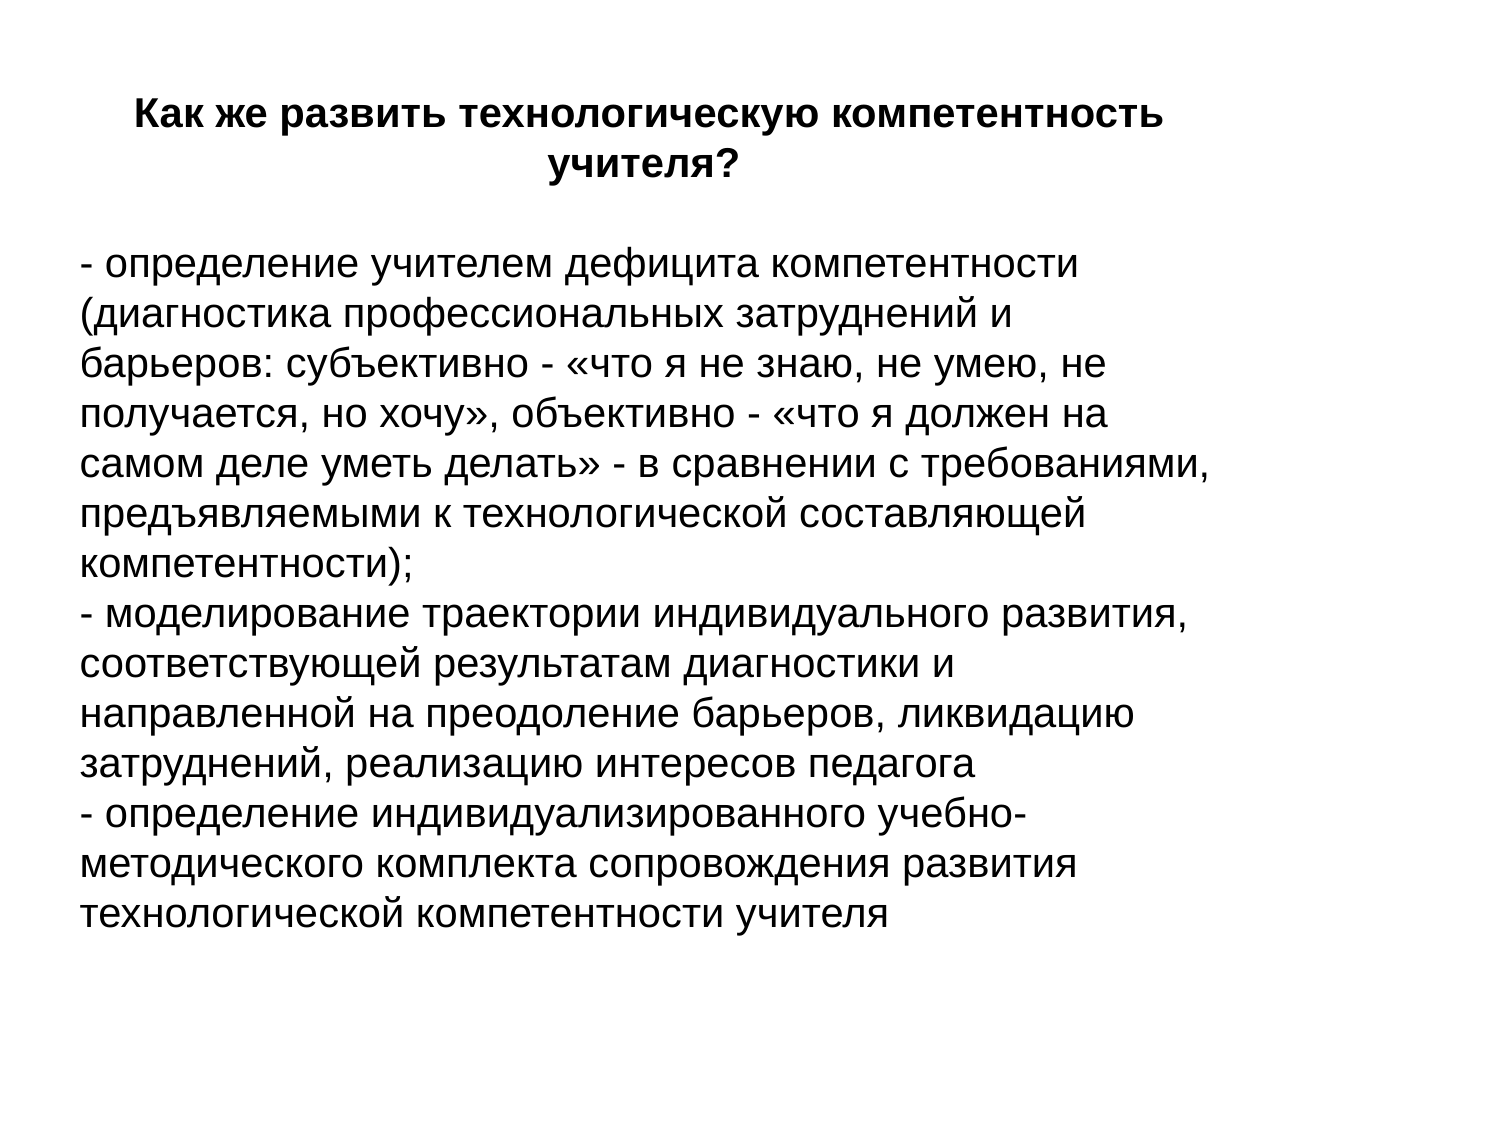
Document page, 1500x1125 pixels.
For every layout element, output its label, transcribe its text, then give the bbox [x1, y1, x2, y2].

text_box Как же развить технологическую компетентность учителя? - определение учителем дефицита компетентности (диагностика профессиональных затруднений и барьеров: субъективно - «что я не знаю, не умею, не получается, но хочу», объективно - «что я должен на самом деле уметь делать» - в сравнении с требованиями, предъявляемыми к технологической составляющей компетентности); - моделирование траектории индивидуального развития, соответствующей результатам диагностики и направленной на преодоление барьеров, ликвидацию затруднений, реализацию интересов педагога - определение индивидуализированного учебно-методического комплекта сопровождения развития технологической компетентности учителя [64, 78, 1235, 944]
